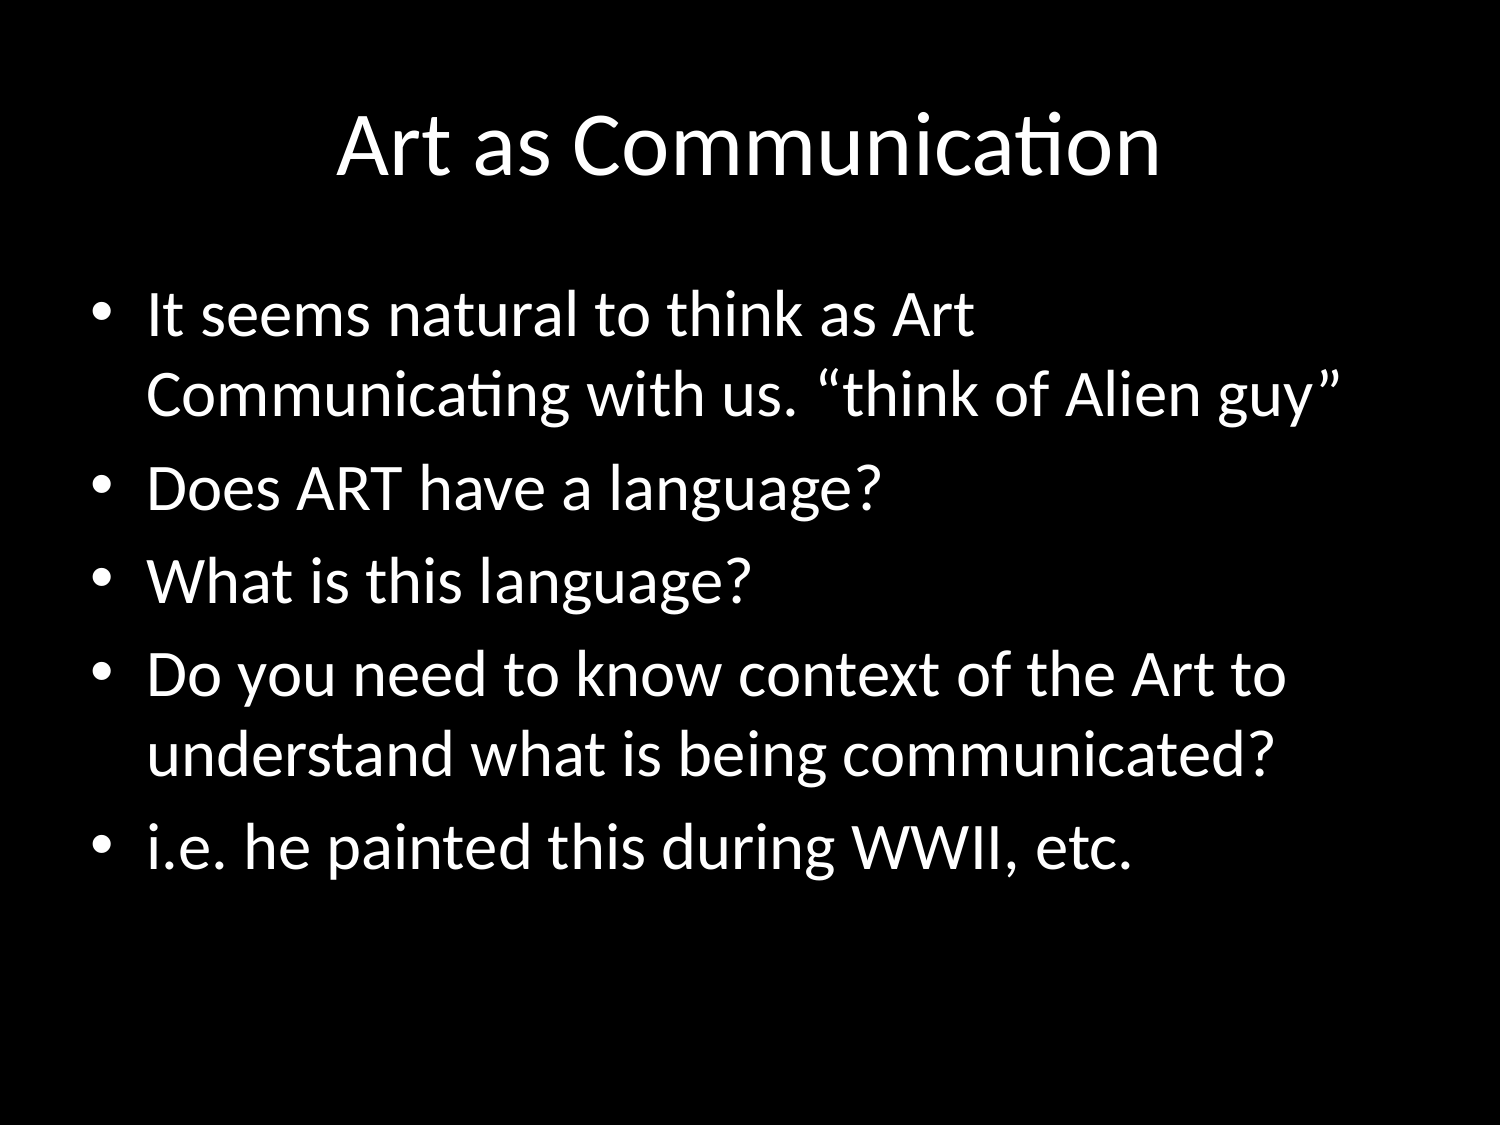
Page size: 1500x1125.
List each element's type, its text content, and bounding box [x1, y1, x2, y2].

title Art as Communication [75, 45, 1425, 233]
list It seems natural to think as Art Communicating with us. “think of Alien guy” Does ART have a language? What is this language? Do you need to know context of the Art to understand what is being communicated? i.e. he painted this during WWII, etc. [75, 262, 1425, 1005]
